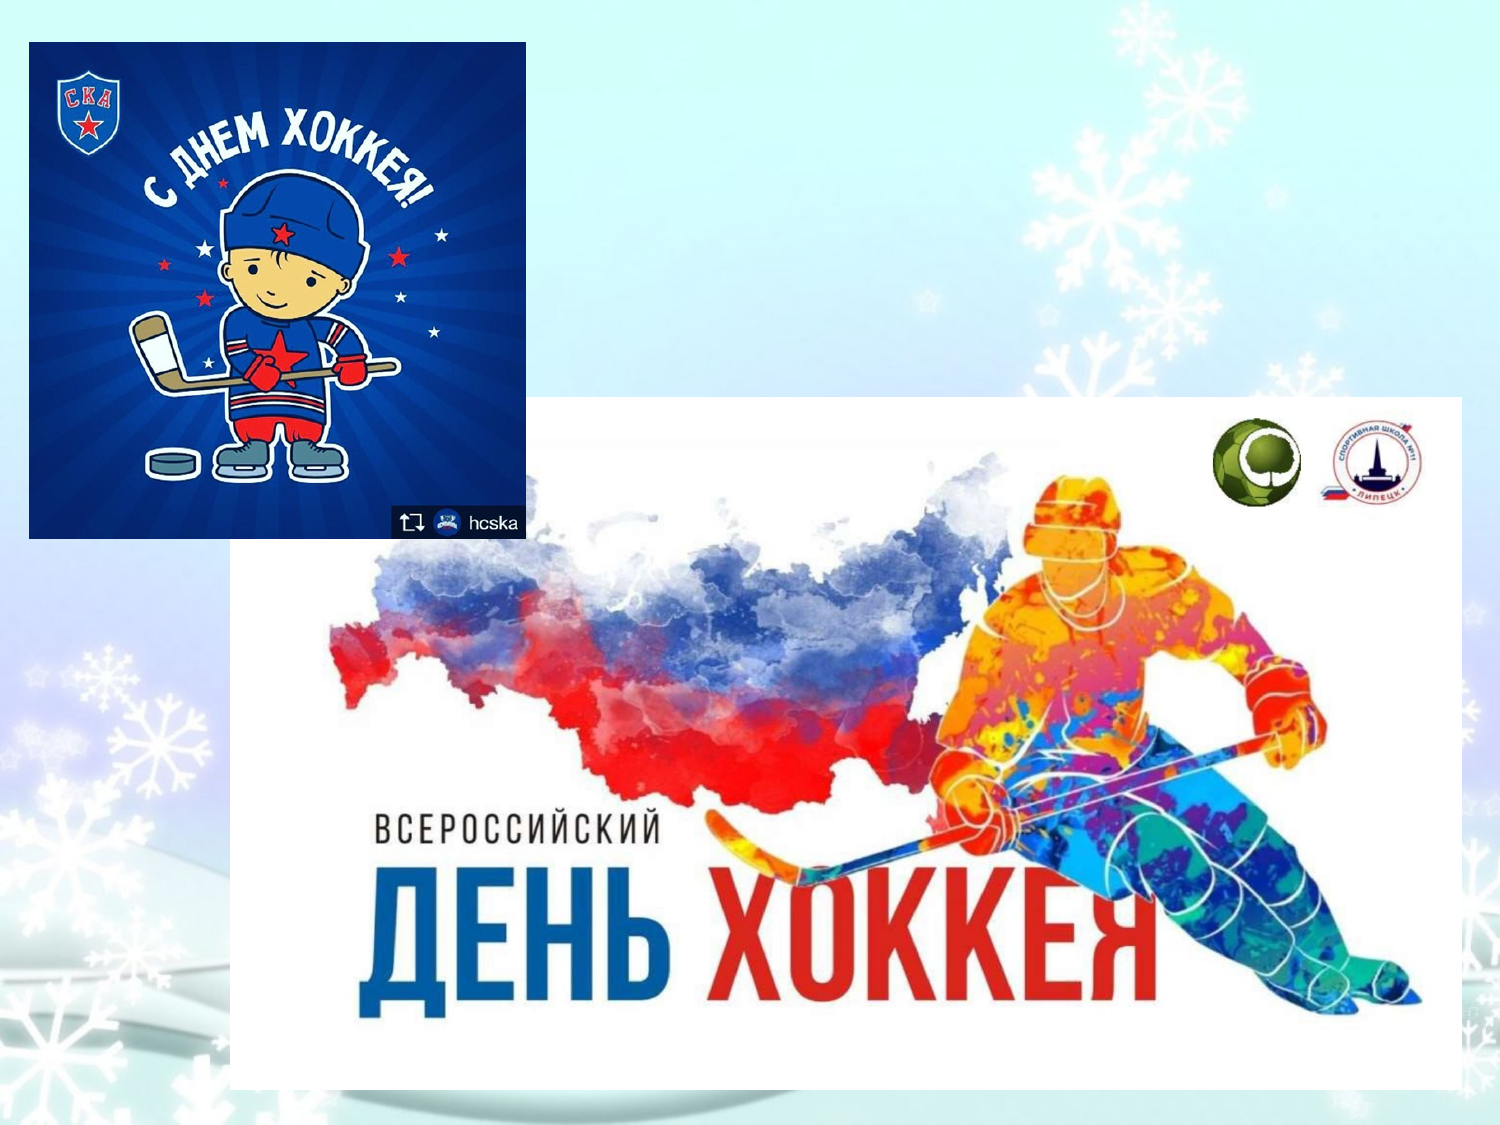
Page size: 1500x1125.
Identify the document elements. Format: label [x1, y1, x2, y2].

picture [0, 0, 1500, 1125]
list [29, 42, 526, 540]
list [229, 396, 1462, 1090]
